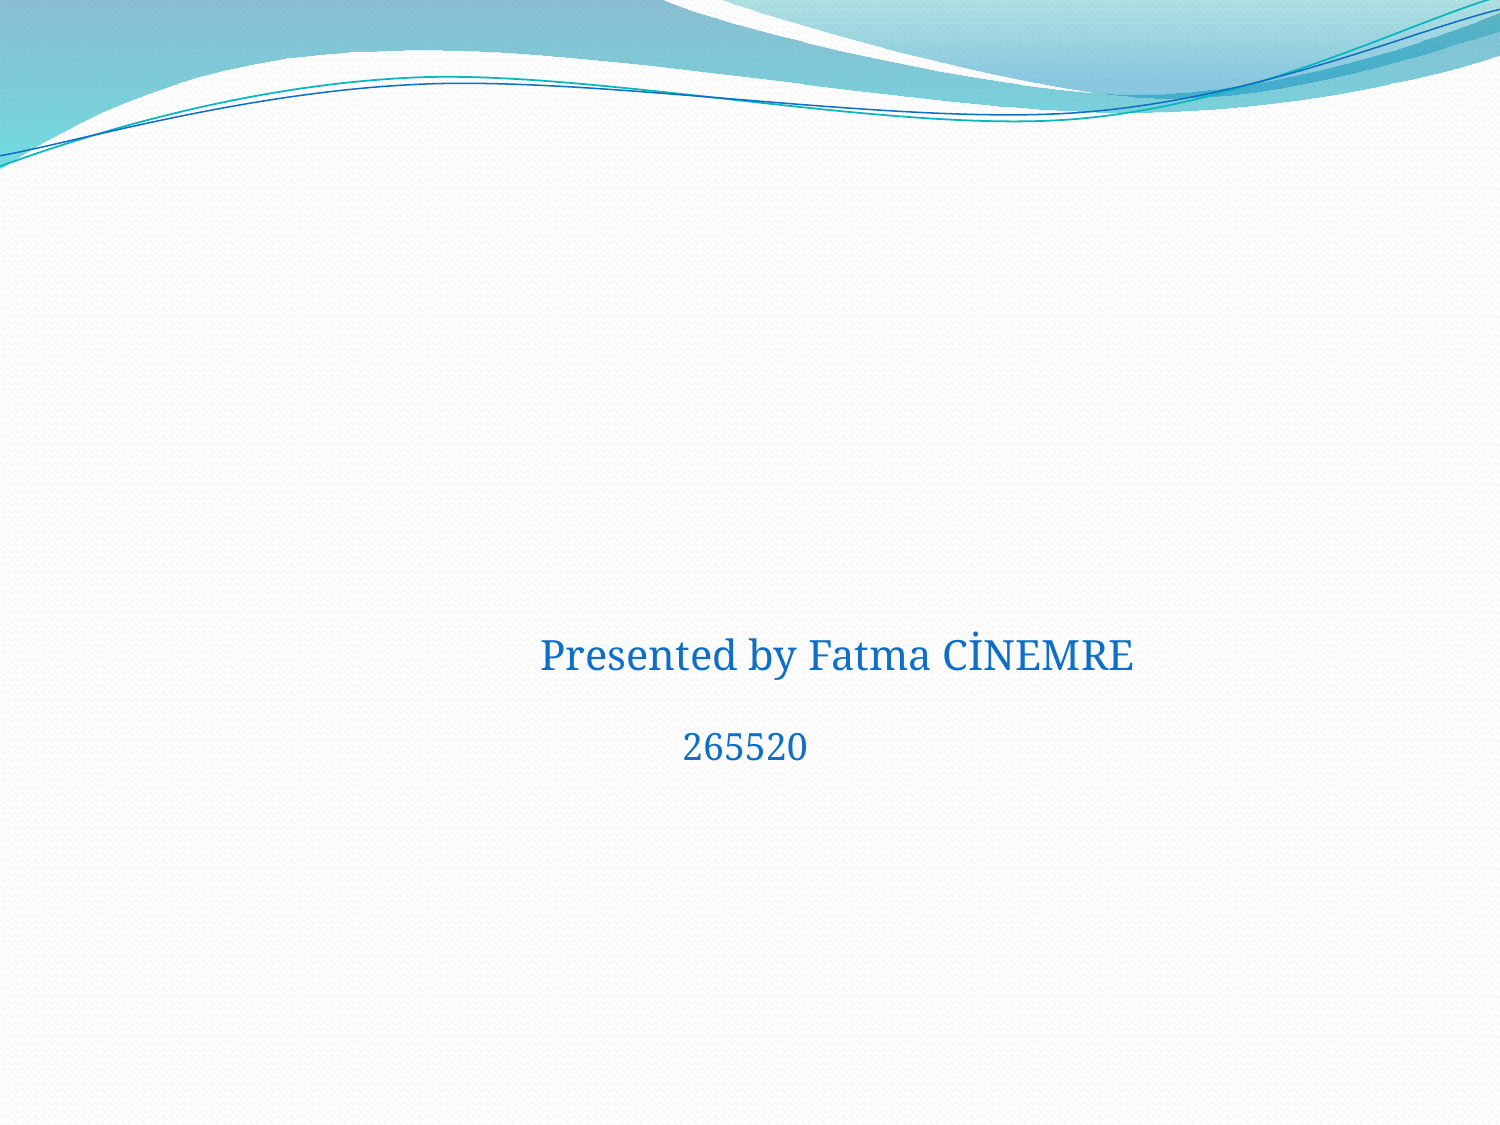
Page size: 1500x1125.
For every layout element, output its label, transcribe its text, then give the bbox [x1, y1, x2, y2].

text_box 265520 [667, 715, 1418, 776]
text_box Presented by Fatma CİNEMRE [525, 621, 1276, 687]
